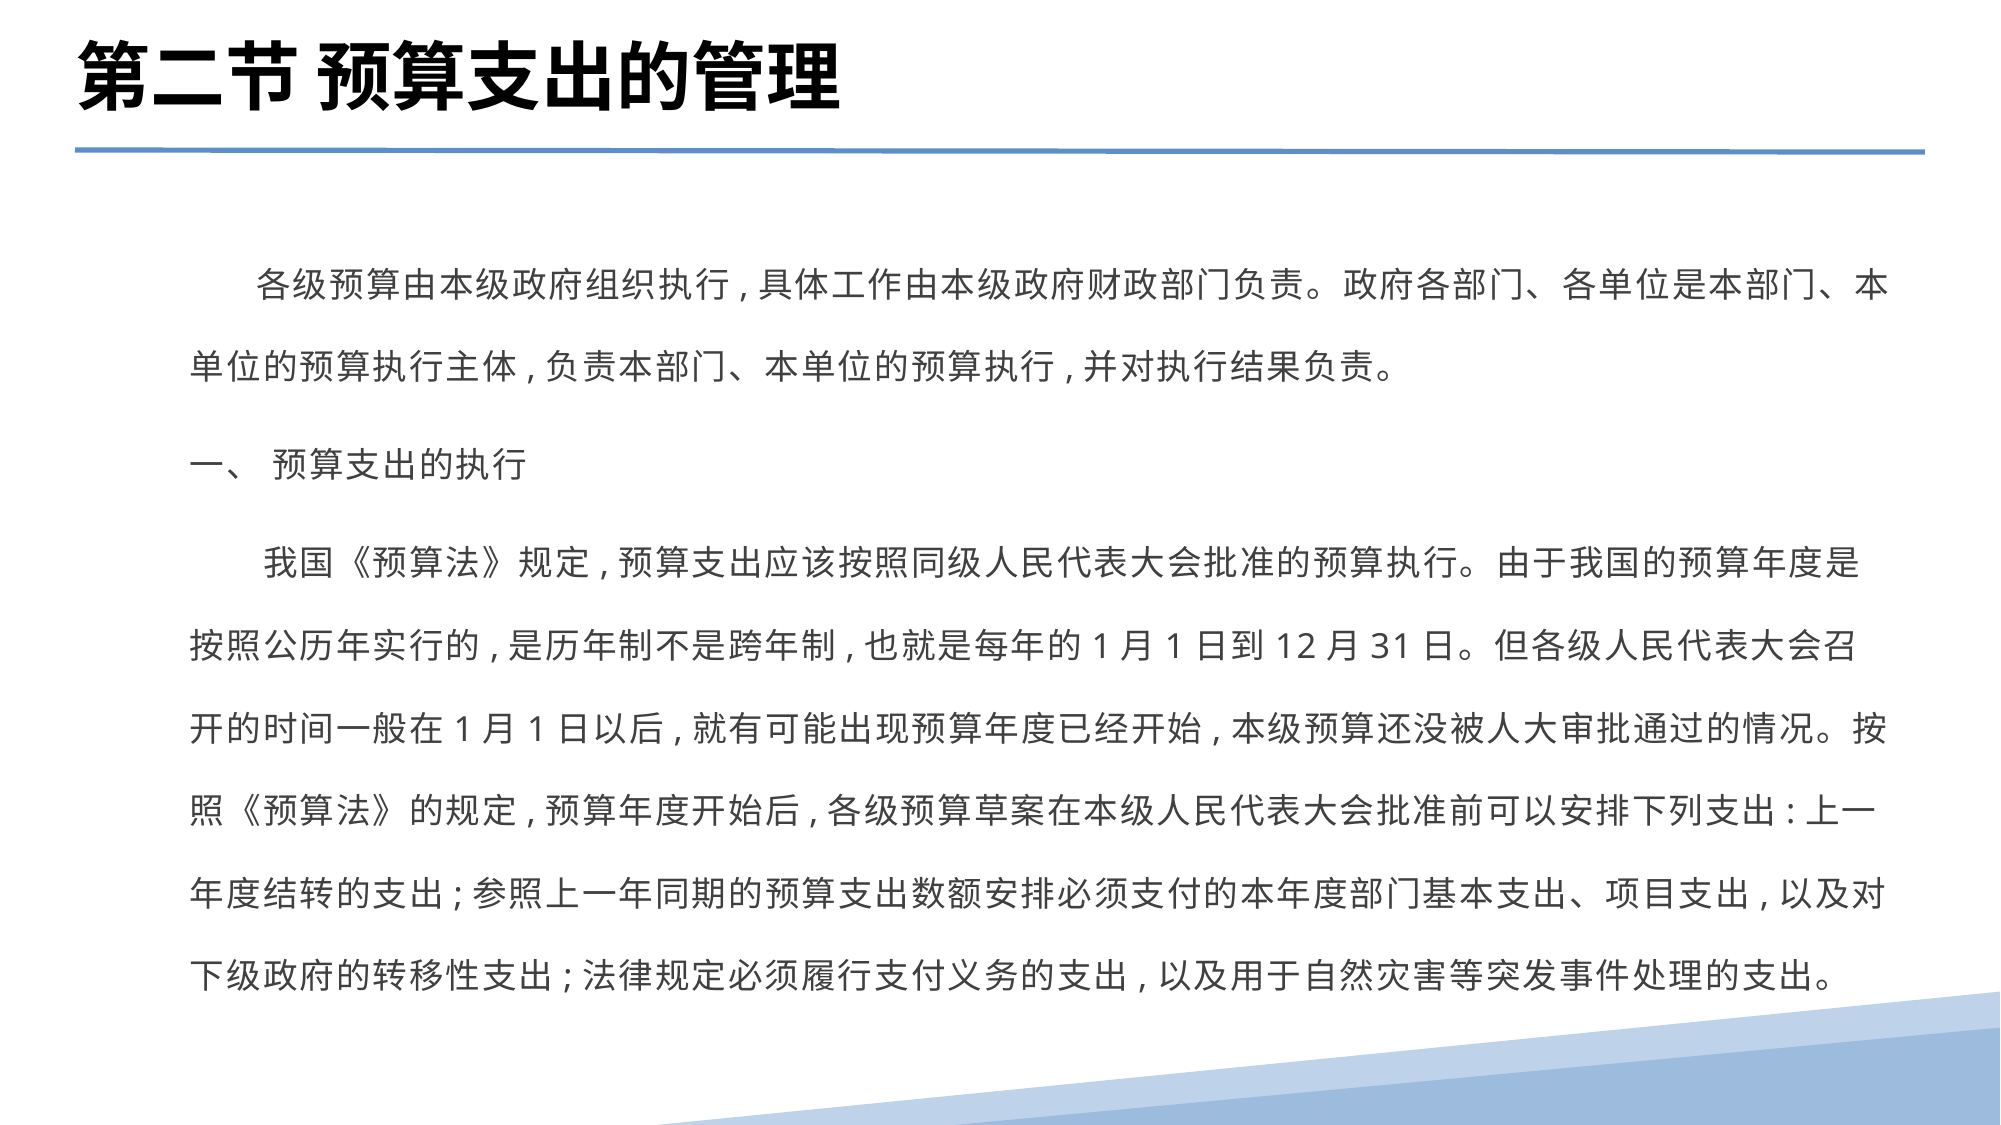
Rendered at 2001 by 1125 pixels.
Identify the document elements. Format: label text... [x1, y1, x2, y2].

text_box 各级预算由本级政府组织执行,具体工作由本级政府财政部门负责。政府各部门、各单位是本部门、本单位的预算执行主体,负责本部门、本单位的预算执行,并对执行结果负责。 一、 预算支出的执行 我国《预算法》规定,预算支出应该按照同级人民代表大会批准的预算执行。由于我国的预算年度是按照公历年实行的,是历年制不是跨年制,也就是每年的1月1日到12月31日。但各级人民代表大会召开的时间一般在1月1日以后,就有可能出现预算年度已经开始,本级预算还没被人大审批通过的情况。按照《预算法》的规定,预算年度开始后,各级预算草案在本级人民代表大会批准前可以安排下列支出:上一年度结转的支出;参照上一年同期的预算支出数额安排必须支付的本年度部门基本支出、项目支出,以及对下级政府的转移性支出;法律规定必须履行支付义务的支出,以及用于自然灾害等突发事件处理的支出。 [179, 177, 1907, 1040]
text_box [656, 991, 2000, 1125]
text_box 第二节 预算支出的管理 [75, 24, 1925, 125]
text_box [74, 149, 1925, 153]
